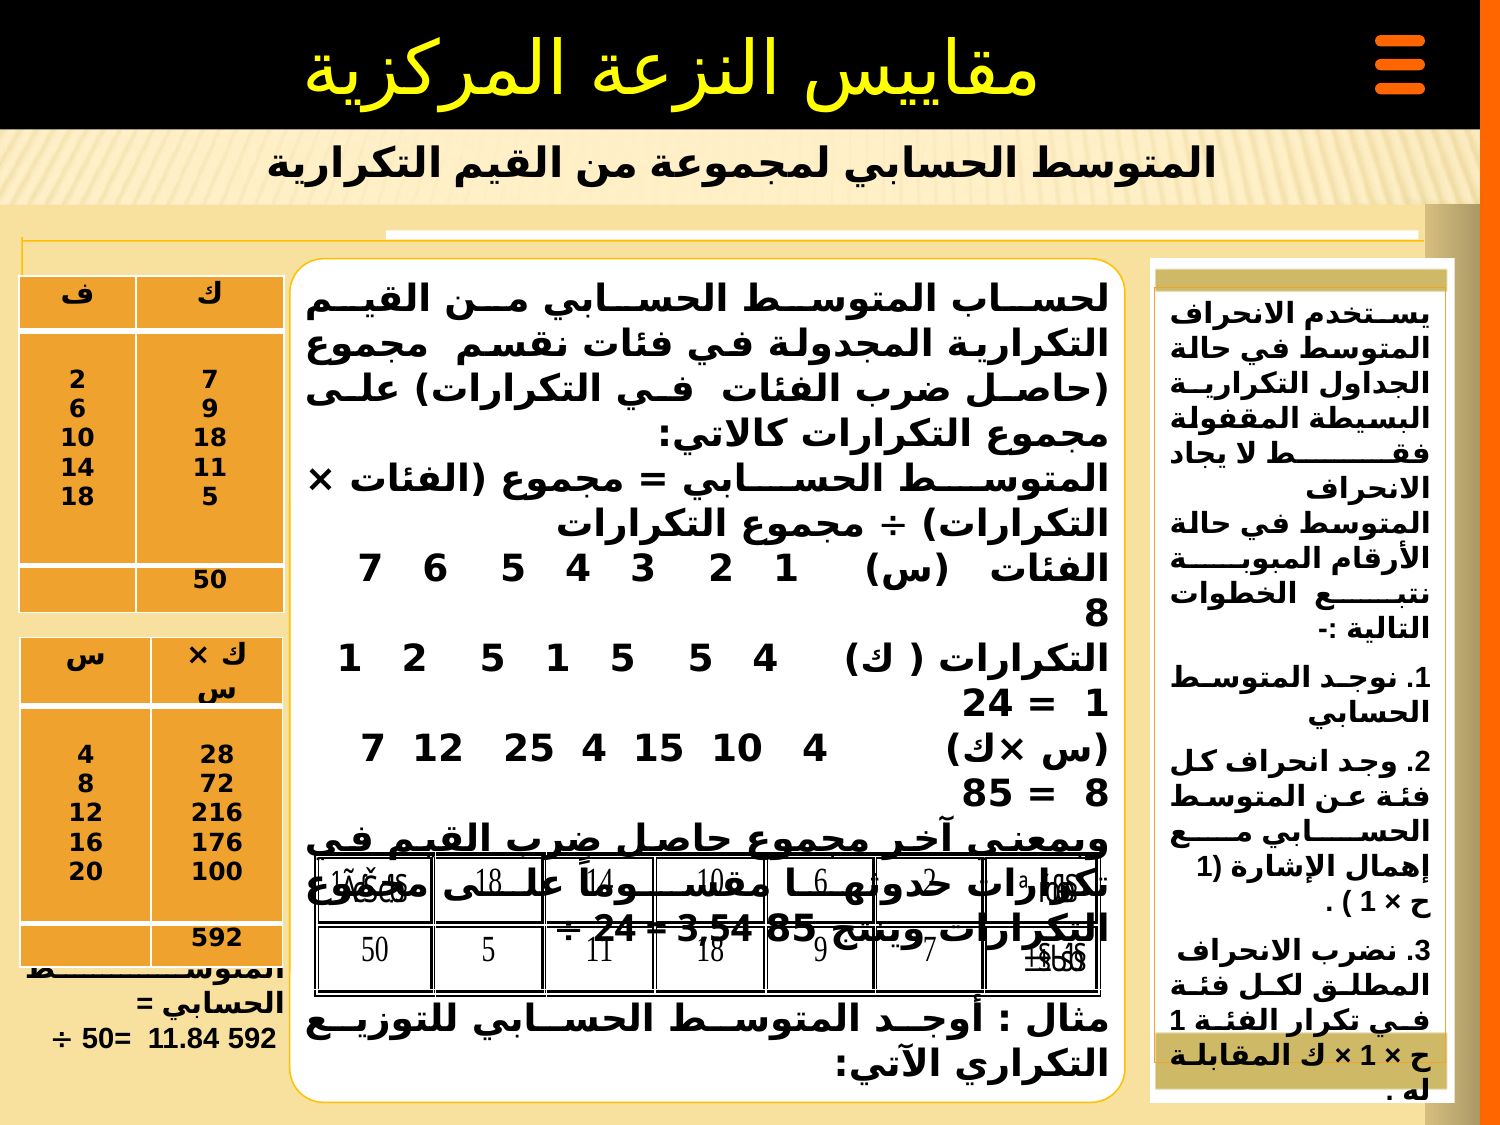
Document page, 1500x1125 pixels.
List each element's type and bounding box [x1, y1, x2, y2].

text_box [1149, 258, 1455, 1103]
picture [313, 851, 1102, 1040]
text_box [0, 0, 1500, 1125]
